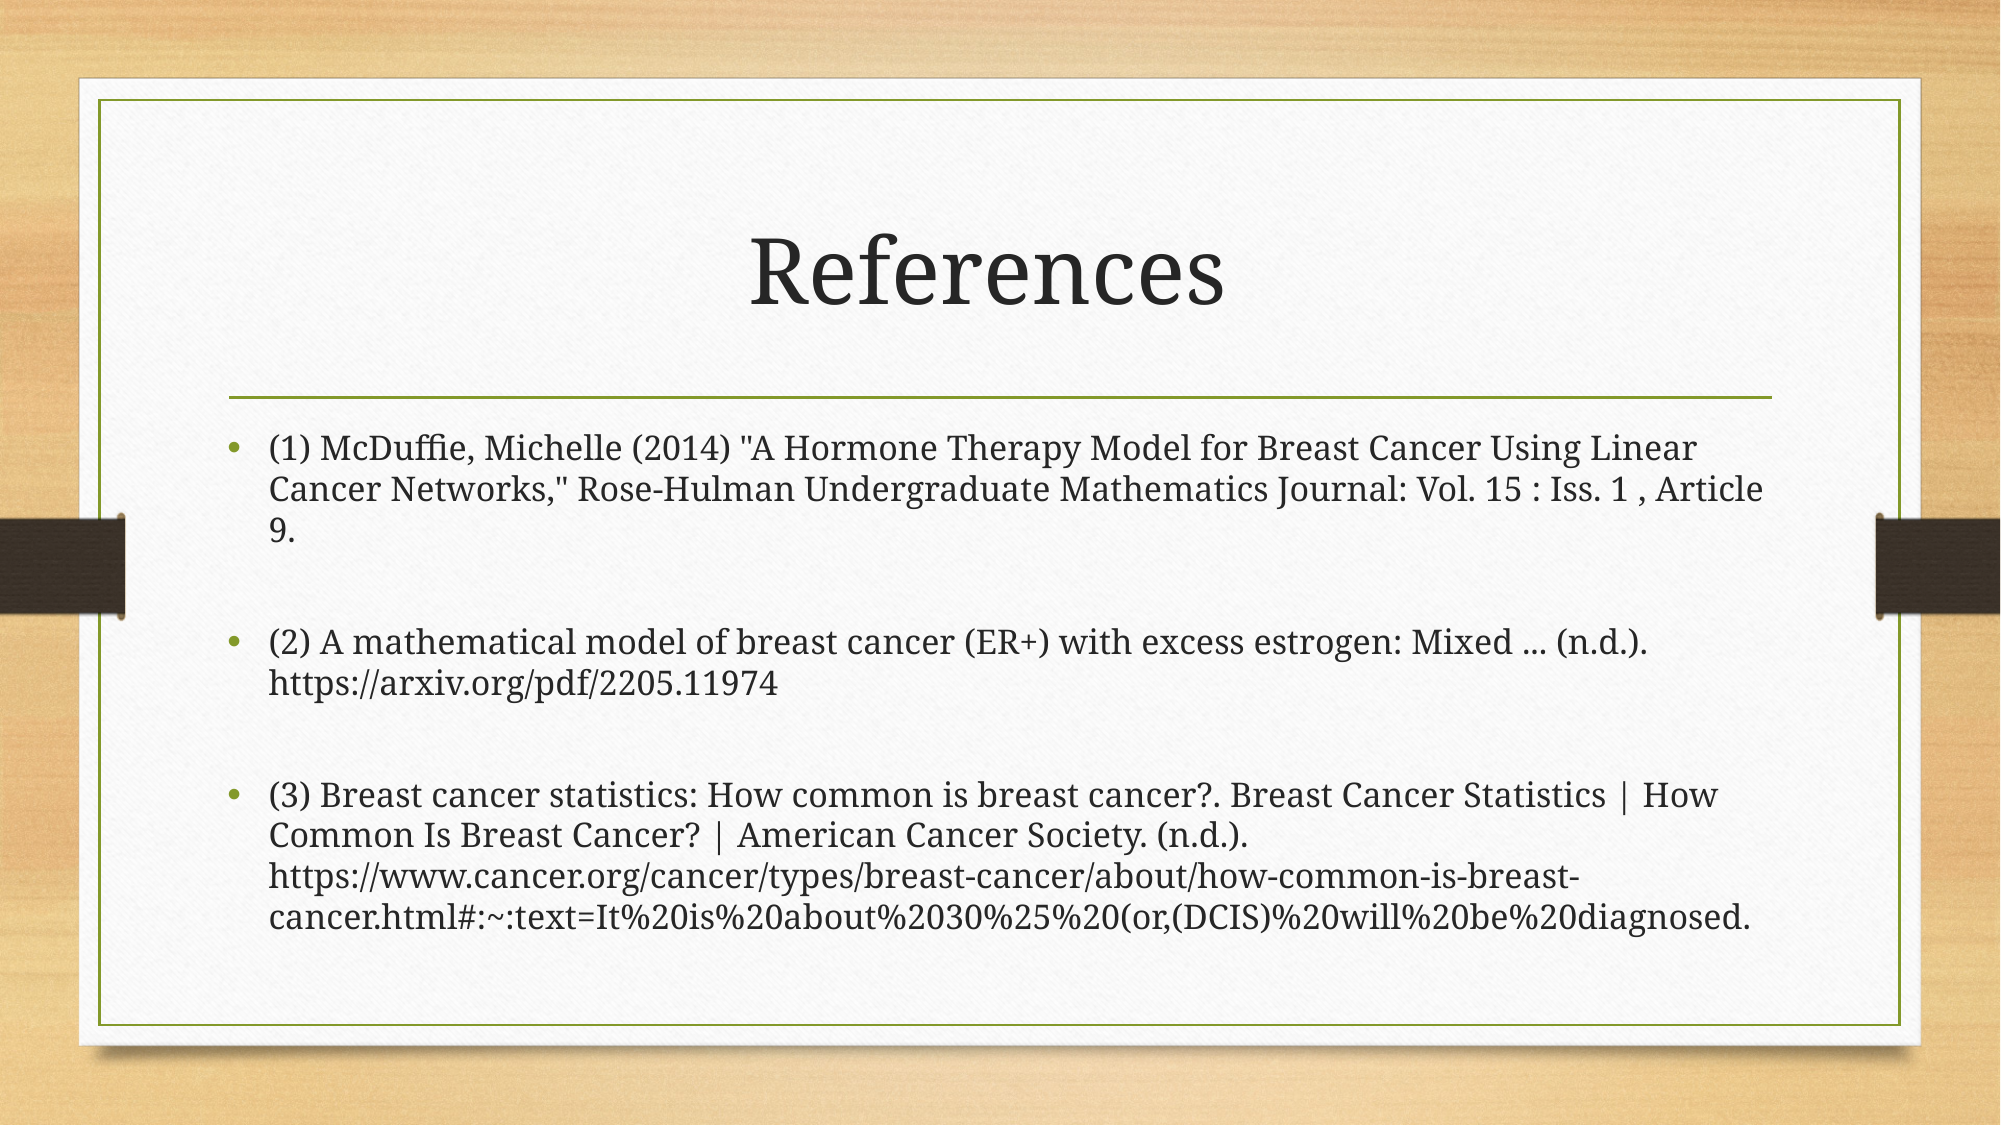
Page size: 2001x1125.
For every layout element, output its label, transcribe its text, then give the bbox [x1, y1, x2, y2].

picture [0, 0, 2001, 1125]
title References [212, 161, 1788, 375]
list (1) McDuffie, Michelle (2014) "A Hormone Therapy Model for Breast Cancer Using Linear Cancer Networks," Rose-Hulman Undergraduate Mathematics Journal: Vol. 15 : Iss. 1 , Article 9. (2) A mathematical model of breast cancer (ER+) with excess estrogen: Mixed ... (n.d.). https://arxiv.org/pdf/2205.11974 (3) Breast cancer statistics: How common is breast cancer?. Breast Cancer Statistics | How Common Is Breast Cancer? | American Cancer Society. (n.d.). https://www.cancer.org/cancer/types/breast-cancer/about/how-common-is-breast-cancer.html#:~:text=It%20is%20about%2030%25%20(or,(DCIS)%20will%20be%20diagnosed. [212, 419, 1788, 964]
